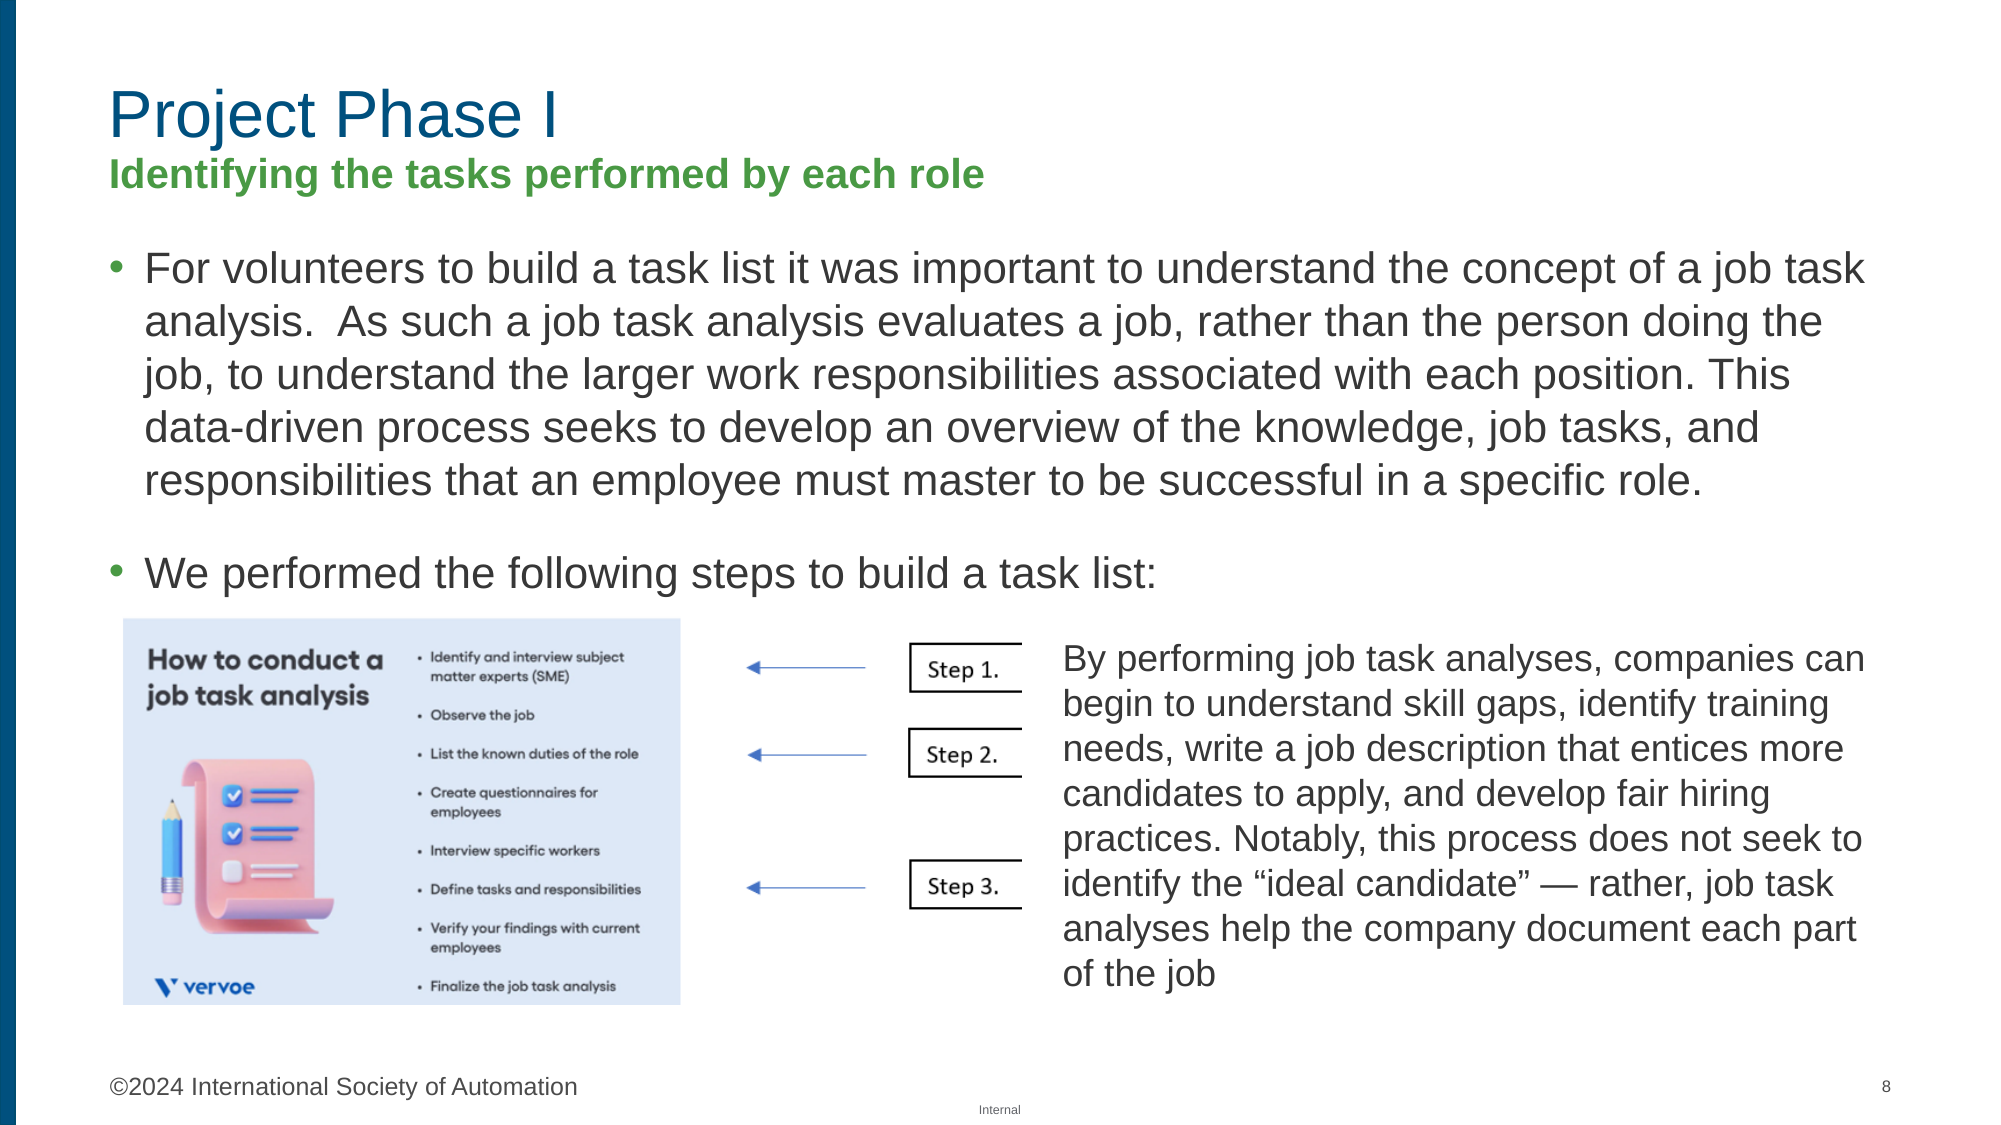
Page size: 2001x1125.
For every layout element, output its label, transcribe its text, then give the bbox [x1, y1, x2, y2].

slide_number 8 [1456, 1071, 1907, 1100]
text_box By performing job task analyses, companies can begin to understand skill gaps, identify training needs, write a job description that entices more candidates to apply, and develop fair hiring practices. Notably, this process does not seek to identify the “ideal candidate” — rather, job task analyses help the company document each part of the job [1047, 626, 1906, 1004]
title Project Phase I Identifying the tasks performed by each role [93, 93, 1819, 184]
list For volunteers to build a task list it was important to understand the concept of a job task analysis. As such a job task analysis evaluates a job, rather than the person doing the job, to understand the larger work responsibilities associated with each position. This data-driven process seeks to develop an overview of the knowledge, job tasks, and responsibilities that an employee must master to be successful in a specific role. We performed the following steps to build a task list: [93, 232, 1907, 611]
picture [115, 609, 1022, 1005]
